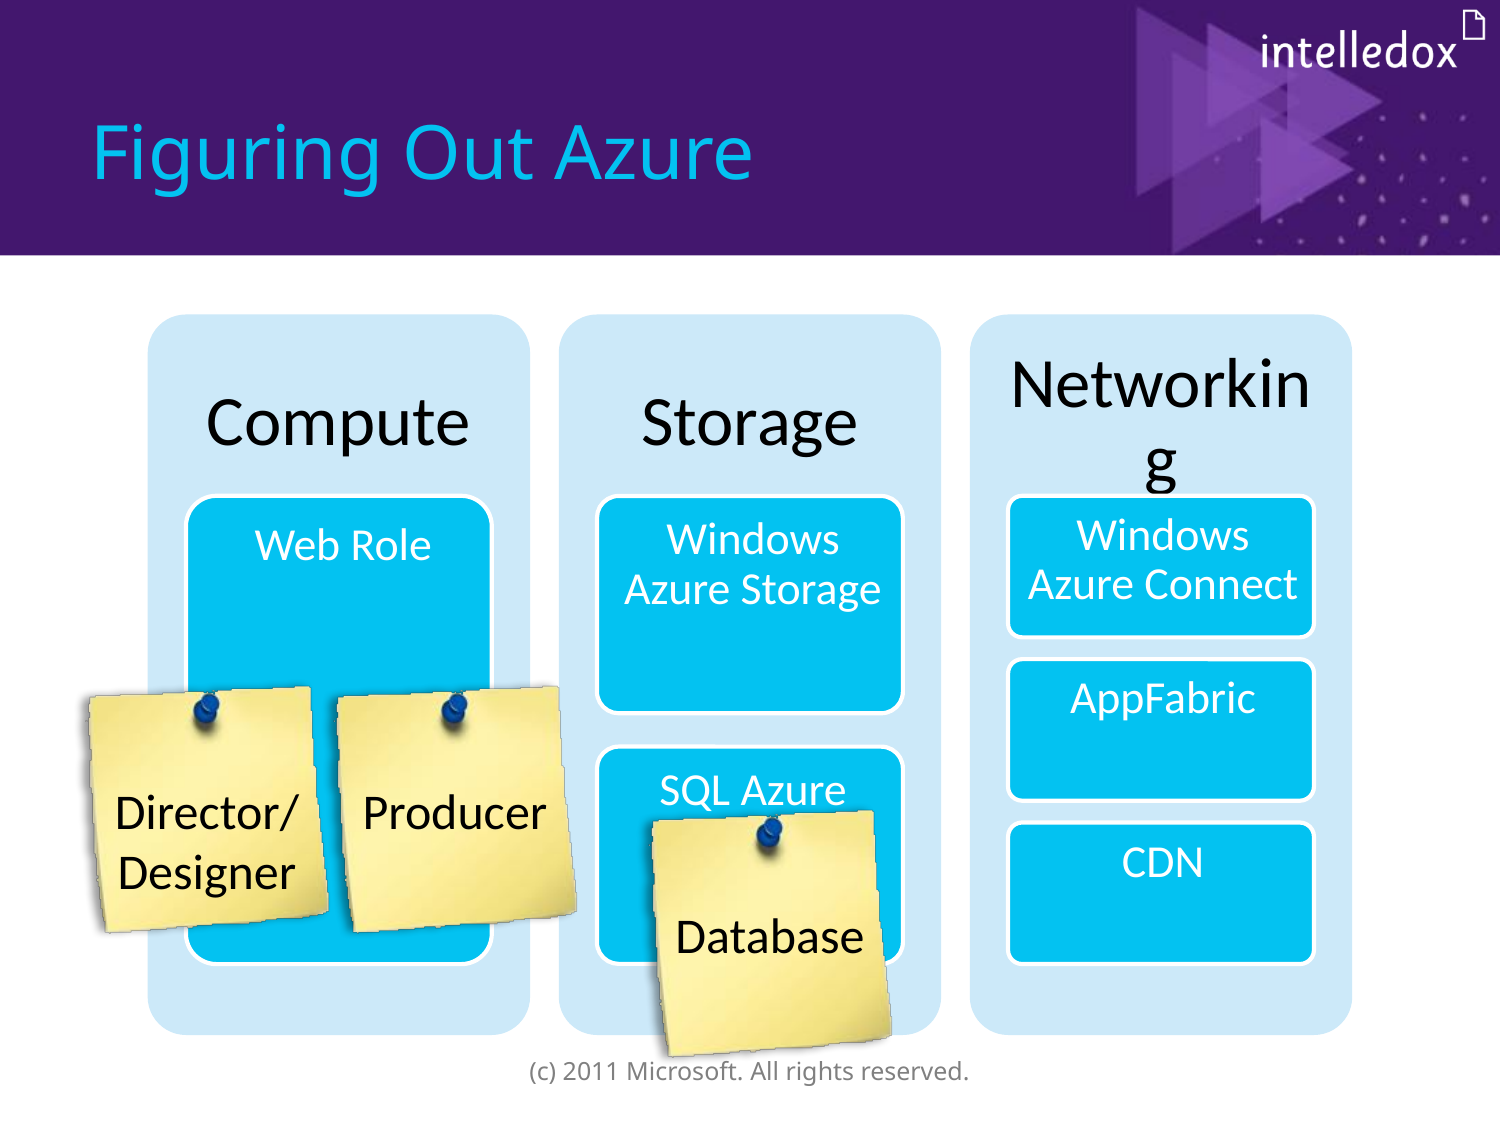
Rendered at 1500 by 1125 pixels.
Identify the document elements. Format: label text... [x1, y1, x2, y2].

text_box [300, 656, 610, 964]
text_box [615, 780, 925, 1088]
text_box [147, 314, 1353, 1036]
title Figuring Out Azure [75, 56, 1425, 244]
footer (c) 2011 Microsoft. All rights reserved. [512, 1045, 988, 1103]
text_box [52, 656, 299, 964]
picture [0, 0, 1500, 255]
